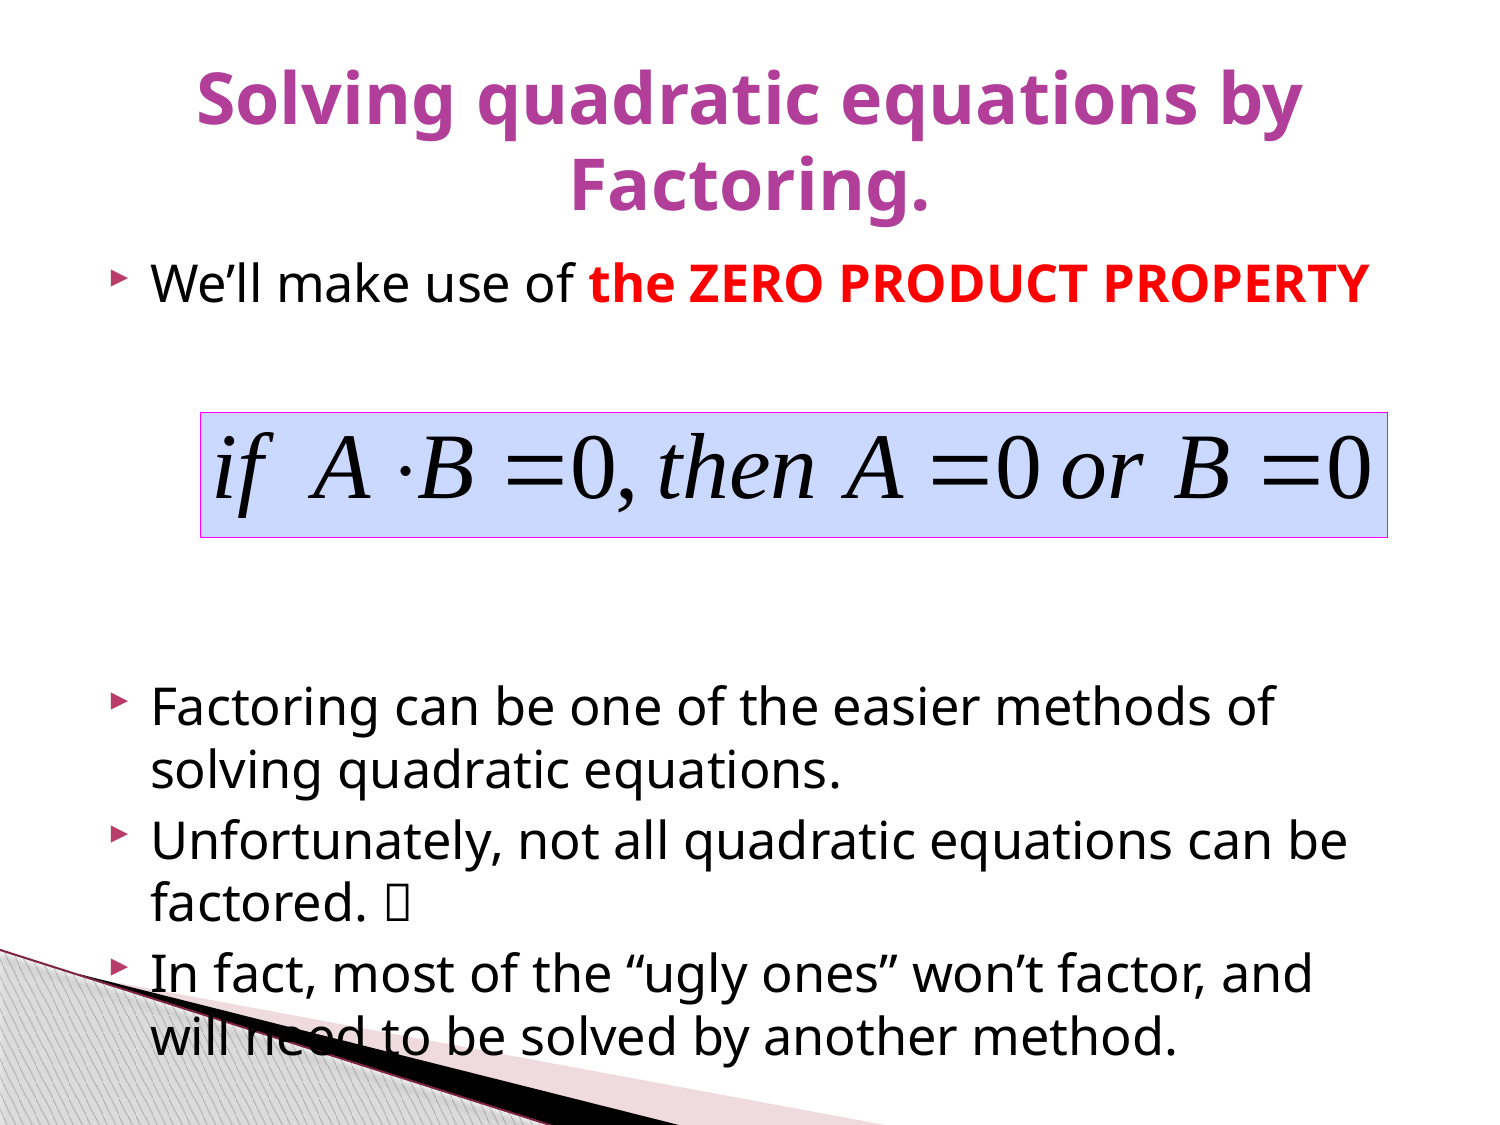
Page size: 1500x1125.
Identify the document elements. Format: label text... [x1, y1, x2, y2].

title Solving quadratic equations by Factoring. [75, 45, 1425, 233]
list We’ll make use of the ZERO PRODUCT PROPERTY Factoring can be one of the easier methods of solving quadratic equations. Unfortunately, not all quadratic equations can be factored.  In fact, most of the “ugly ones” won’t factor, and will need to be solved by another method. [75, 243, 1425, 1075]
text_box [199, 412, 1388, 538]
